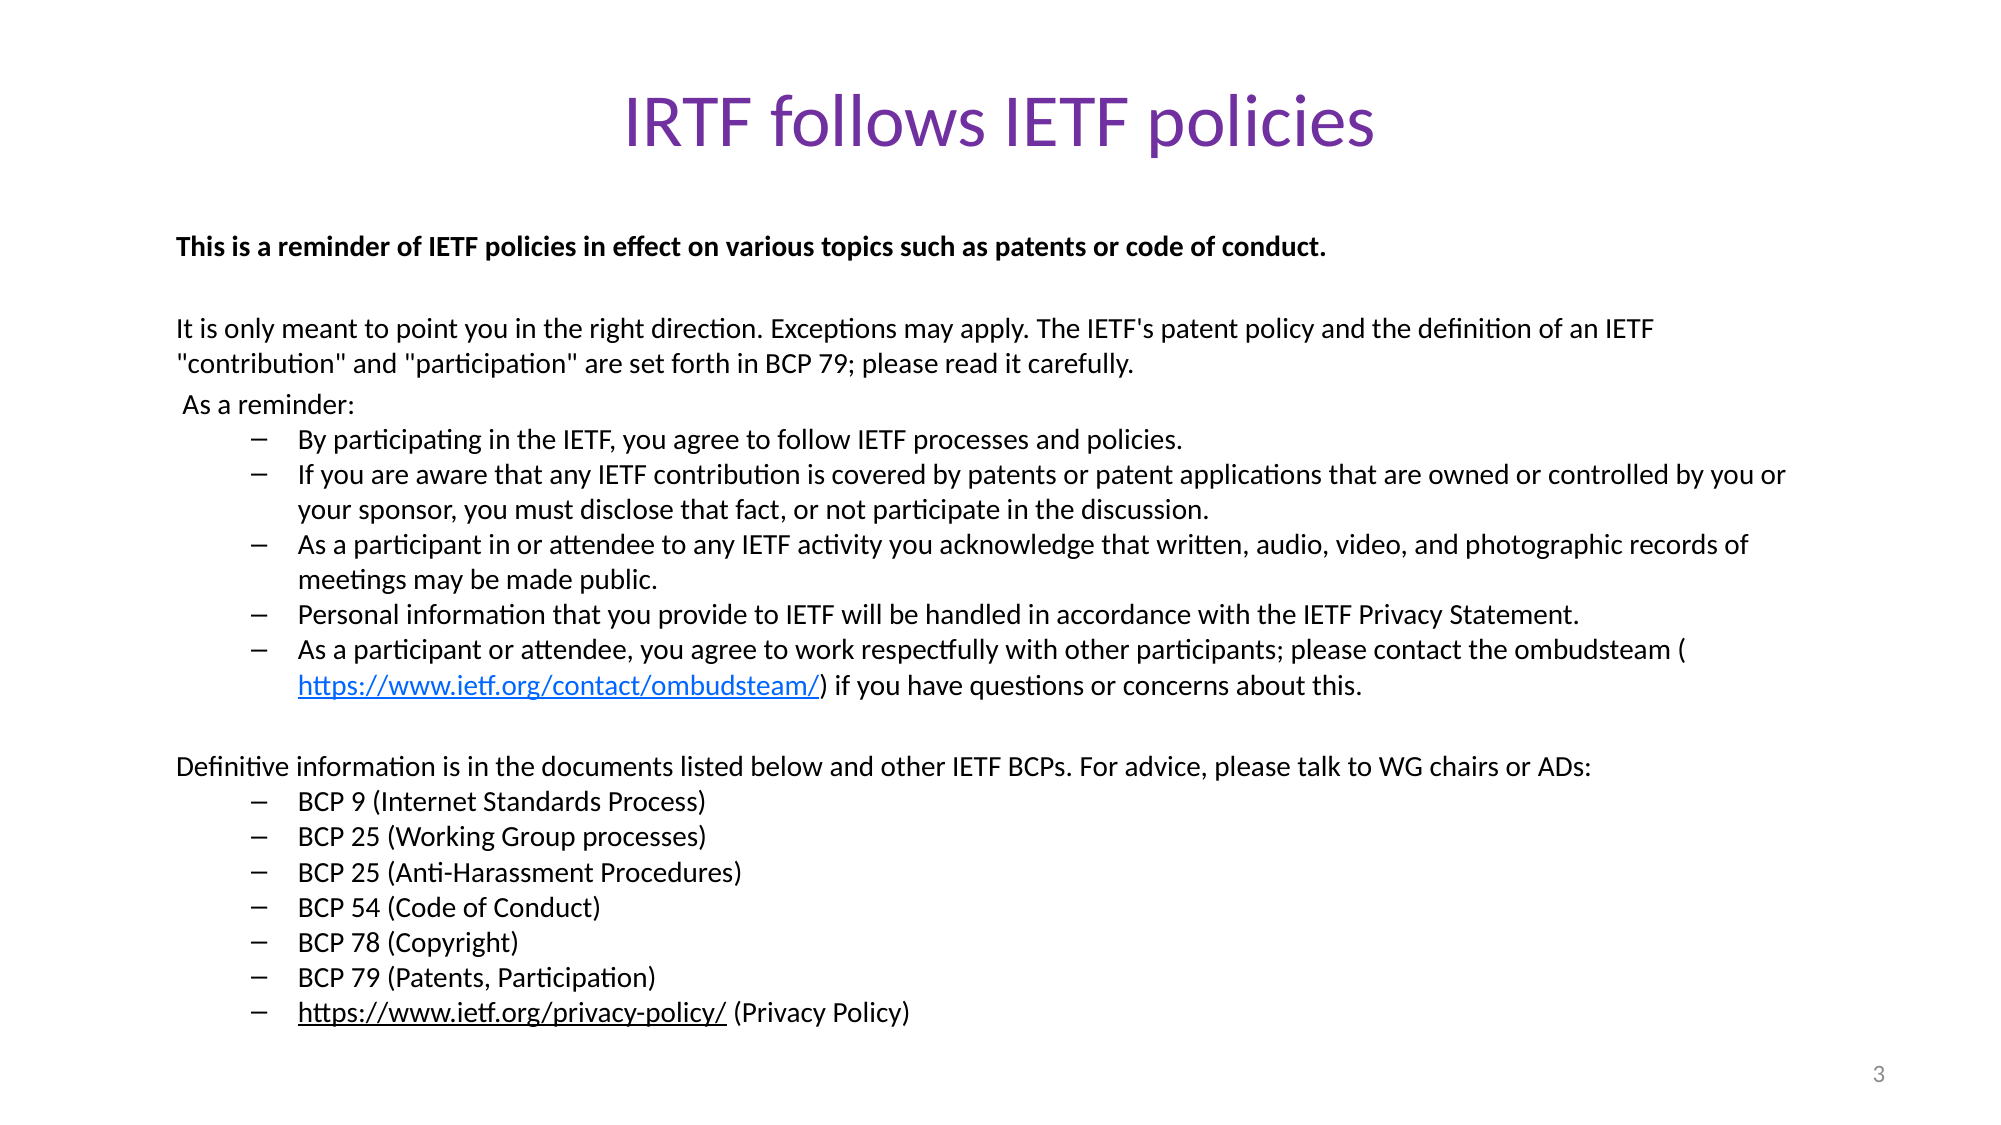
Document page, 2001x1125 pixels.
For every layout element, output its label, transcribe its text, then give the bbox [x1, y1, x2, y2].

text_box IRTF follows IETF policies [99, 45, 1900, 188]
text_box This is a reminder of IETF policies in effect on various topics such as patents or code of conduct. It is only meant to point you in the right direction. Exceptions may apply. The IETF's patent policy and the definition of an IETF "contribution" and "participation" are set forth in BCP 79; please read it carefully. As a reminder: By participating in the IETF, you agree to follow IETF processes and policies. If you are aware that any IETF contribution is covered by patents or patent applications that are owned or controlled by you or your sponsor, you must disclose that fact, or not participate in the discussion. As a participant in or attendee to any IETF activity you acknowledge that written, audio, video, and photographic records of meetings may be made public. Personal information that you provide to IETF will be handled in accordance with the IETF Privacy Statement. As a participant or attendee, you agree to work respectfully with other participants; please contact the ombudsteam (https://www.ietf.org/contact/ombudsteam/) if you have questions or concerns about this. Definitive information is in the documents listed below and other IETF BCPs. For advice, please talk to WG chairs or ADs: BCP 9 (Internet Standards Process) BCP 25 (Working Group processes) BCP 25 (Anti-Harassment Procedures) BCP 54 (Code of Conduct) BCP 78 (Copyright) BCP 79 (Patents, Participation) https://www.ietf.org/privacy-policy/ (Privacy Policy) [161, 219, 1839, 1059]
text_box 3 [1433, 1042, 1900, 1103]
